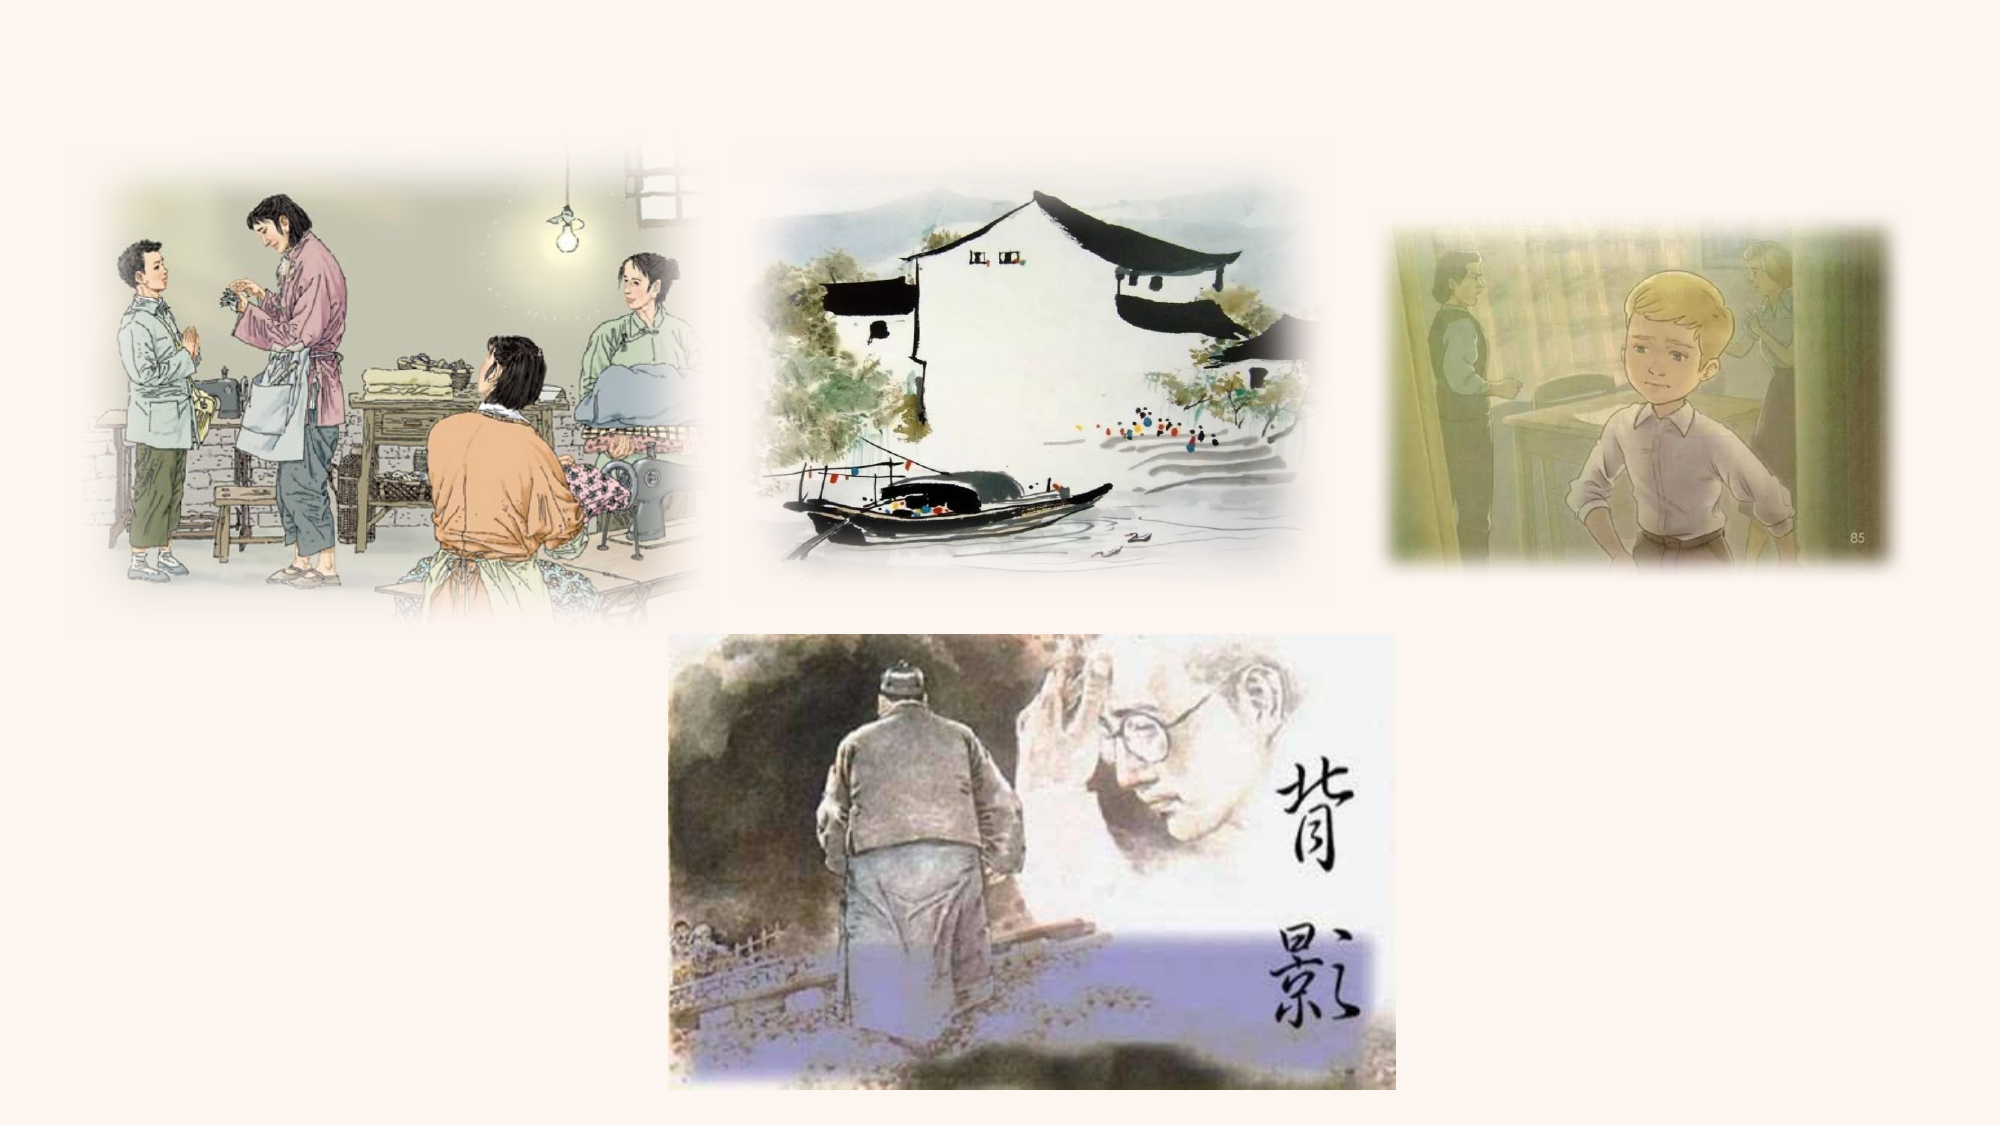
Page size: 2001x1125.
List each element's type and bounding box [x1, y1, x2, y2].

picture [733, 140, 1334, 605]
picture [68, 117, 1396, 1090]
picture [1370, 204, 1908, 582]
